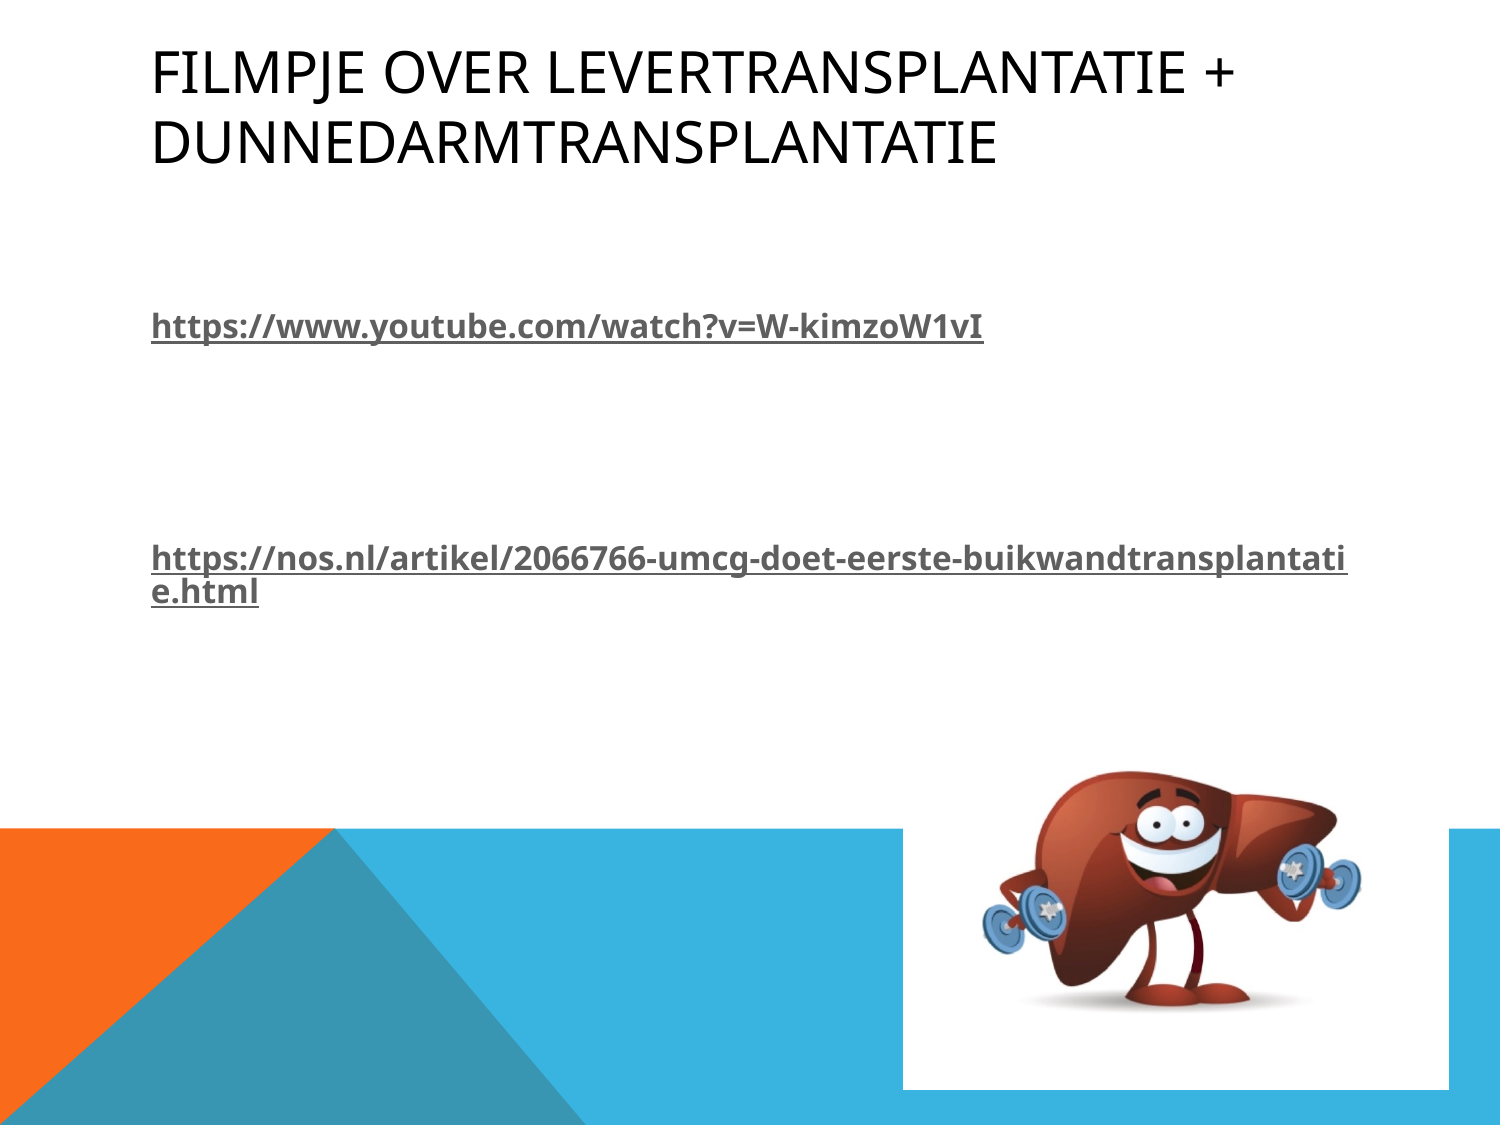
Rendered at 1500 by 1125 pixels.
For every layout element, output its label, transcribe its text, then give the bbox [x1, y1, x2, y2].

list https://www.youtube.com/watch?v=W-kimzoW1vI https://nos.nl/artikel/2066766-umcg-doet-eerste-buikwandtransplantatie.html [135, 184, 1370, 772]
picture [903, 680, 1449, 1090]
title Filmpje over levertransplantatie + Dunnedarmtransplantatie [135, 60, 1369, 150]
